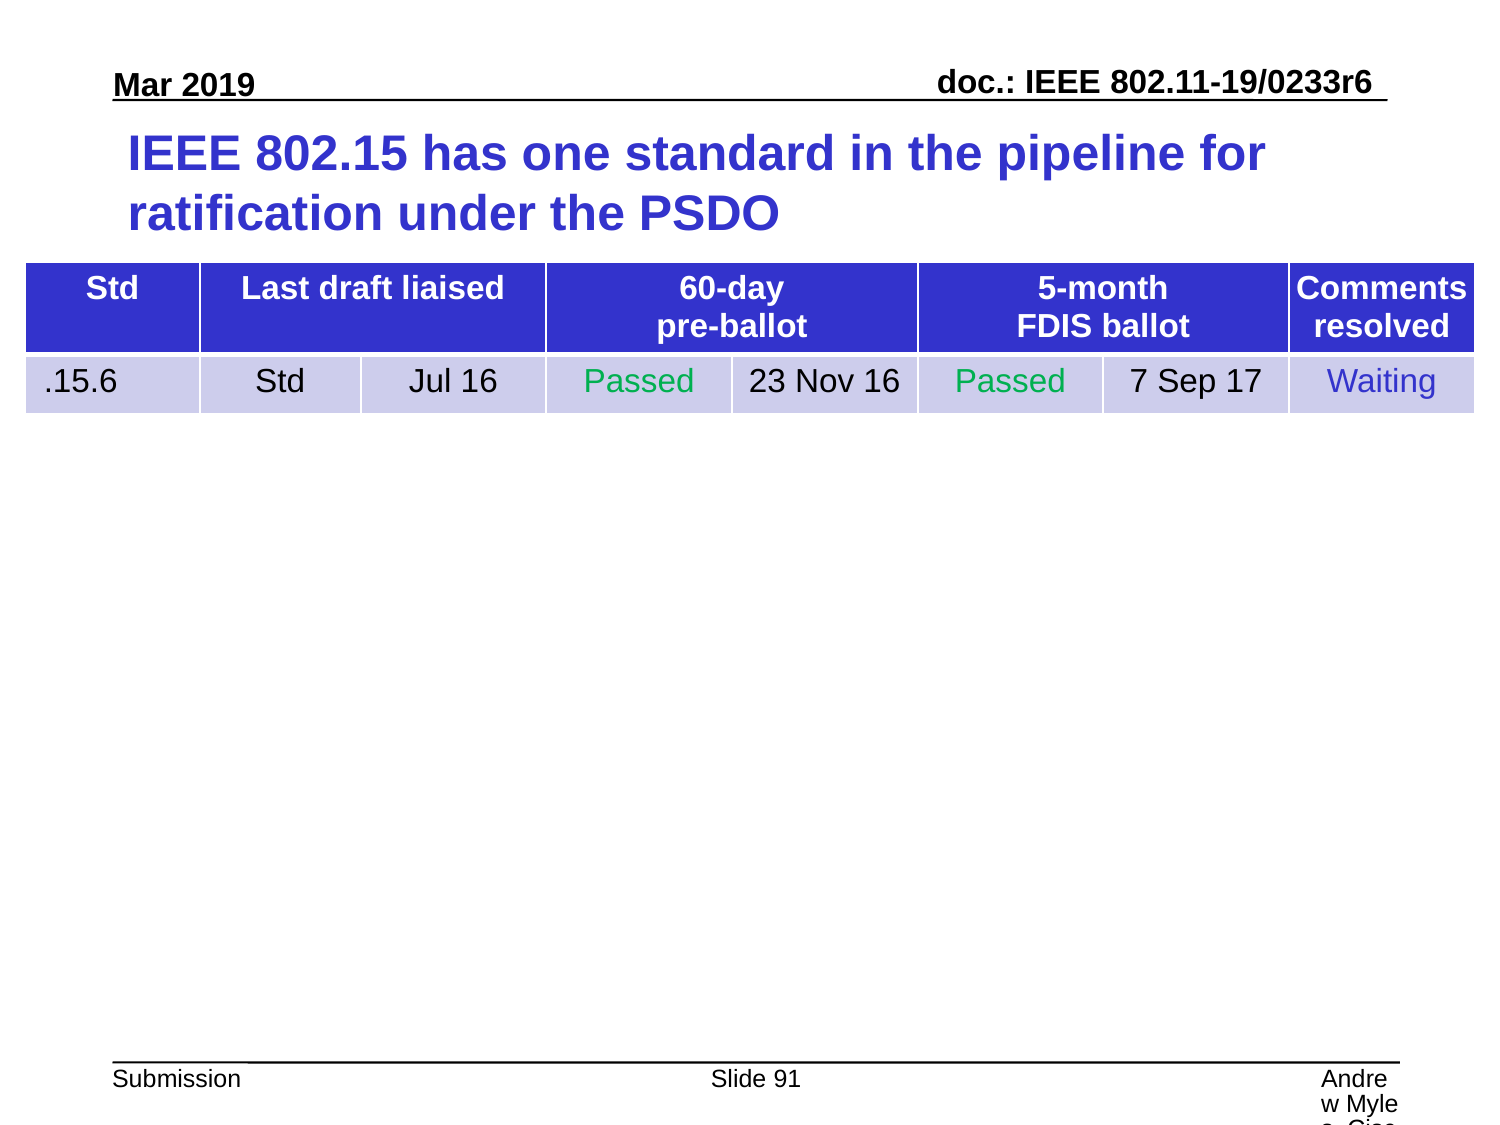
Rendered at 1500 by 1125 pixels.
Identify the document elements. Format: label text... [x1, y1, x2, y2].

table_cell Passed [919, 357, 1102, 413]
table_cell .15.6 [26, 357, 199, 413]
table_header Last draft liaised [201, 263, 545, 352]
table_cell 23 Nov 16 [733, 357, 917, 413]
slide_number Slide 91 [709, 1061, 803, 1093]
table_cell Waiting [1290, 357, 1474, 413]
table_header Comments resolved [1290, 263, 1474, 352]
table_header Std [26, 263, 199, 352]
table_cell 7 Sep 17 [1104, 357, 1288, 413]
table_header 5-month FDIS ballot [919, 263, 1288, 352]
table_cell Std [201, 357, 360, 413]
footer Andrew Myles, Cisco [1320, 1061, 1402, 1093]
table_header 60-day pre-ballot [547, 263, 917, 352]
title IEEE 802.15 has one standard in the pipeline for ratification under the PSDO [112, 112, 1388, 262]
table_cell Passed [547, 357, 731, 413]
table_cell Jul 16 [362, 357, 545, 413]
